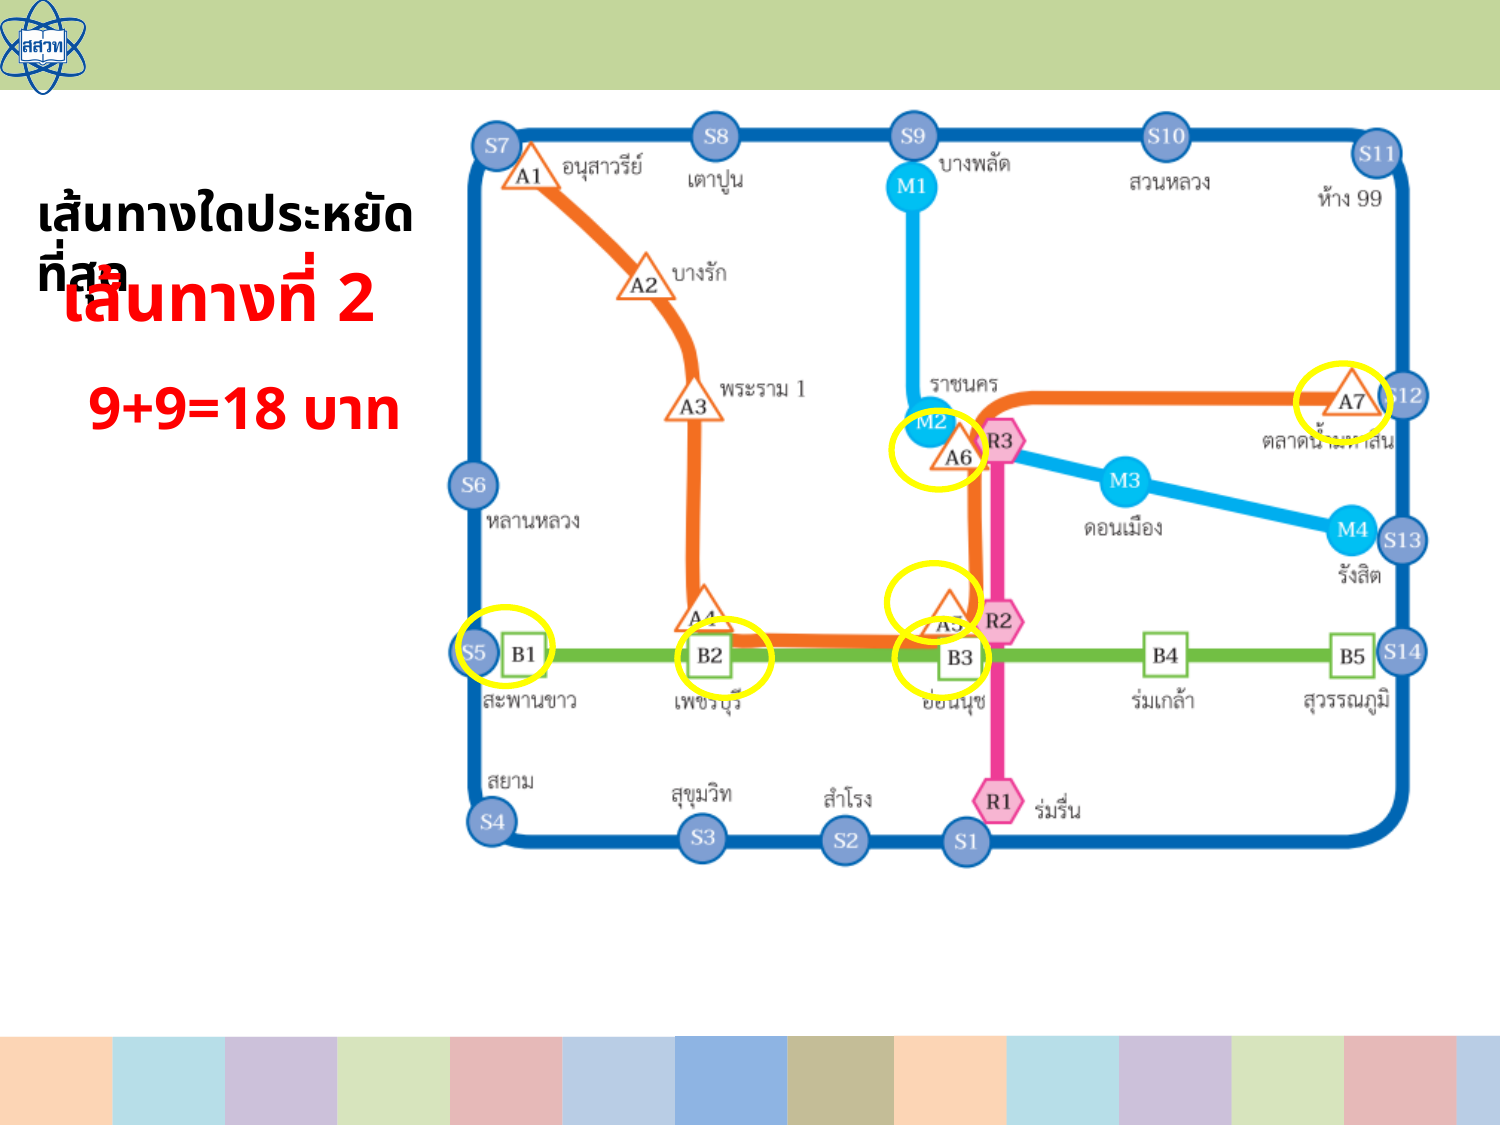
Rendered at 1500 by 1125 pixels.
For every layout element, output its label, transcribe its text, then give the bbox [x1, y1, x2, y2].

picture [0, 0, 86, 95]
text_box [457, 363, 1391, 698]
text_box เส้นทางใดประหยัดที่สุด [21, 174, 423, 310]
picture [428, 104, 1440, 875]
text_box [49, 246, 442, 450]
